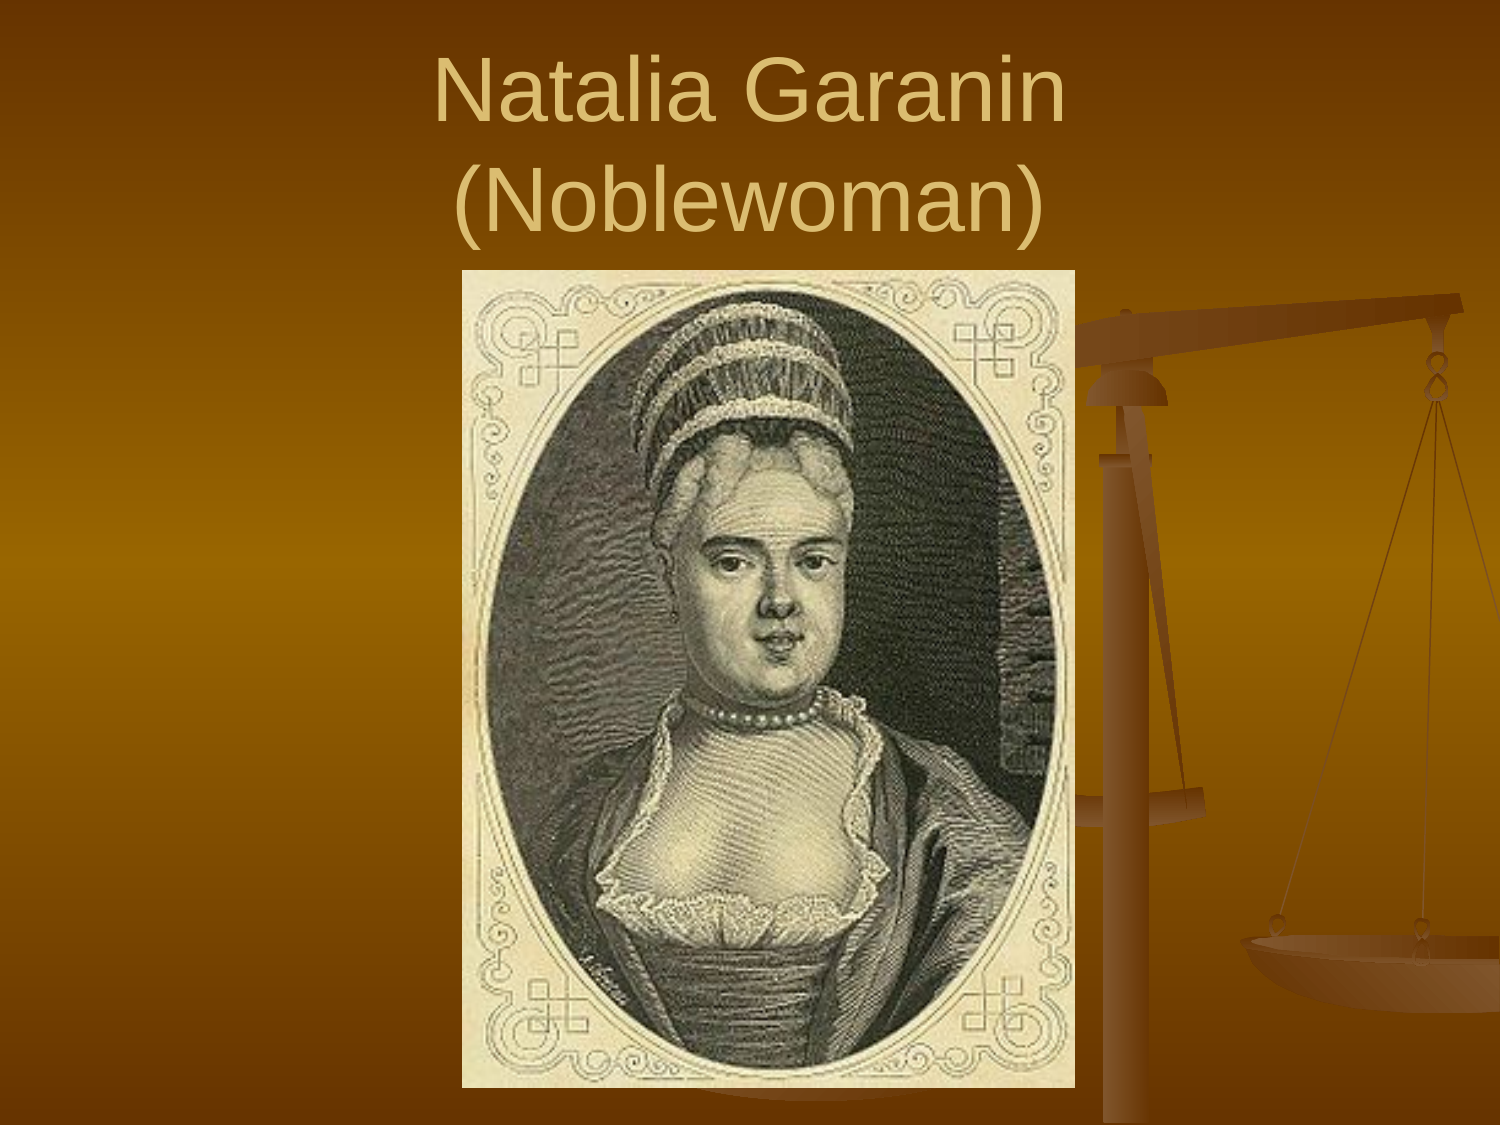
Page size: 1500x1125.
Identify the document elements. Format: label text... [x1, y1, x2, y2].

picture [462, 270, 1076, 1088]
title Natalia Garanin (Noblewoman) [74, 45, 1426, 234]
